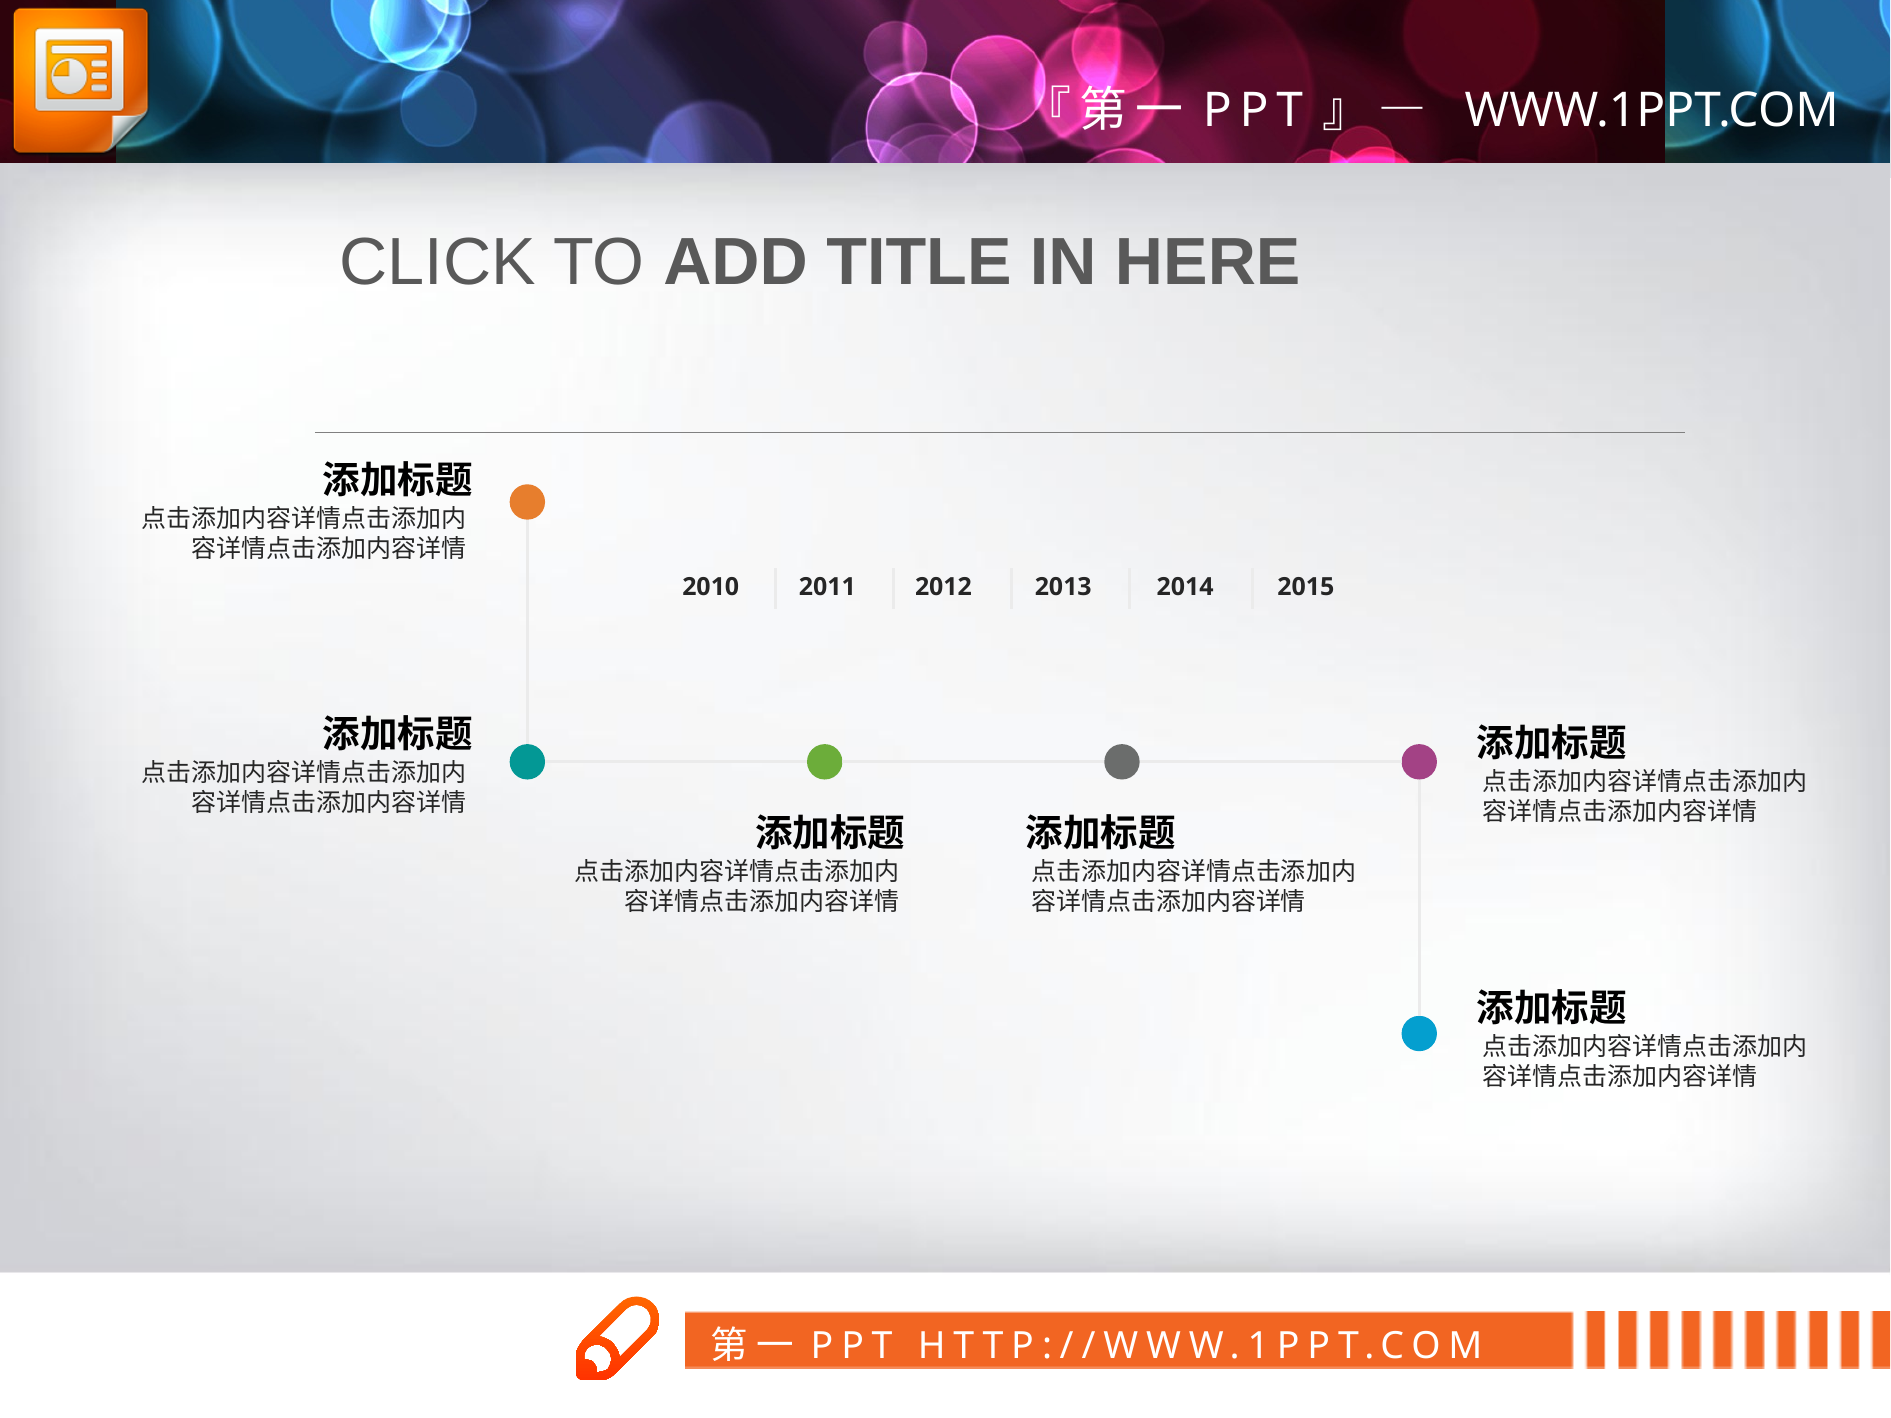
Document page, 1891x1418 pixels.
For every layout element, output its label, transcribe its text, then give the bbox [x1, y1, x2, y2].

text_box 点击添加内容详情点击添加内容详情点击添加内容详情 [1476, 757, 1818, 833]
text_box 添加标题 [163, 448, 473, 494]
text_box [805, 742, 845, 782]
text_box 点击添加内容详情点击添加内容详情点击添加内容详情 [1025, 847, 1367, 923]
text_box [1102, 742, 1142, 782]
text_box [676, 563, 1352, 610]
text_box 添加标题 [1476, 976, 1786, 1022]
text_box 点击添加内容详情点击添加内容详情点击添加内容详情 [1476, 1022, 1818, 1098]
text_box [507, 742, 547, 782]
text_box 点击添加内容详情点击添加内容详情点击添加内容详情 [131, 748, 473, 824]
text_box [1399, 1014, 1440, 1054]
text_box 添加标题 [1025, 801, 1335, 847]
text_box 添加标题 [596, 801, 906, 847]
text_box 点击添加内容详情点击添加内容详情点击添加内容详情 [131, 494, 473, 570]
text_box 添加标题 [163, 703, 473, 748]
text_box 点击添加内容详情点击添加内容详情点击添加内容详情 [564, 847, 906, 923]
text_box [507, 482, 548, 522]
text_box 添加标题 [1476, 711, 1786, 757]
text_box [1399, 742, 1440, 782]
picture [0, 0, 1891, 1275]
text_box CLICK TO ADD TITLE IN HERE [324, 210, 1675, 362]
picture [685, 1311, 1891, 1369]
